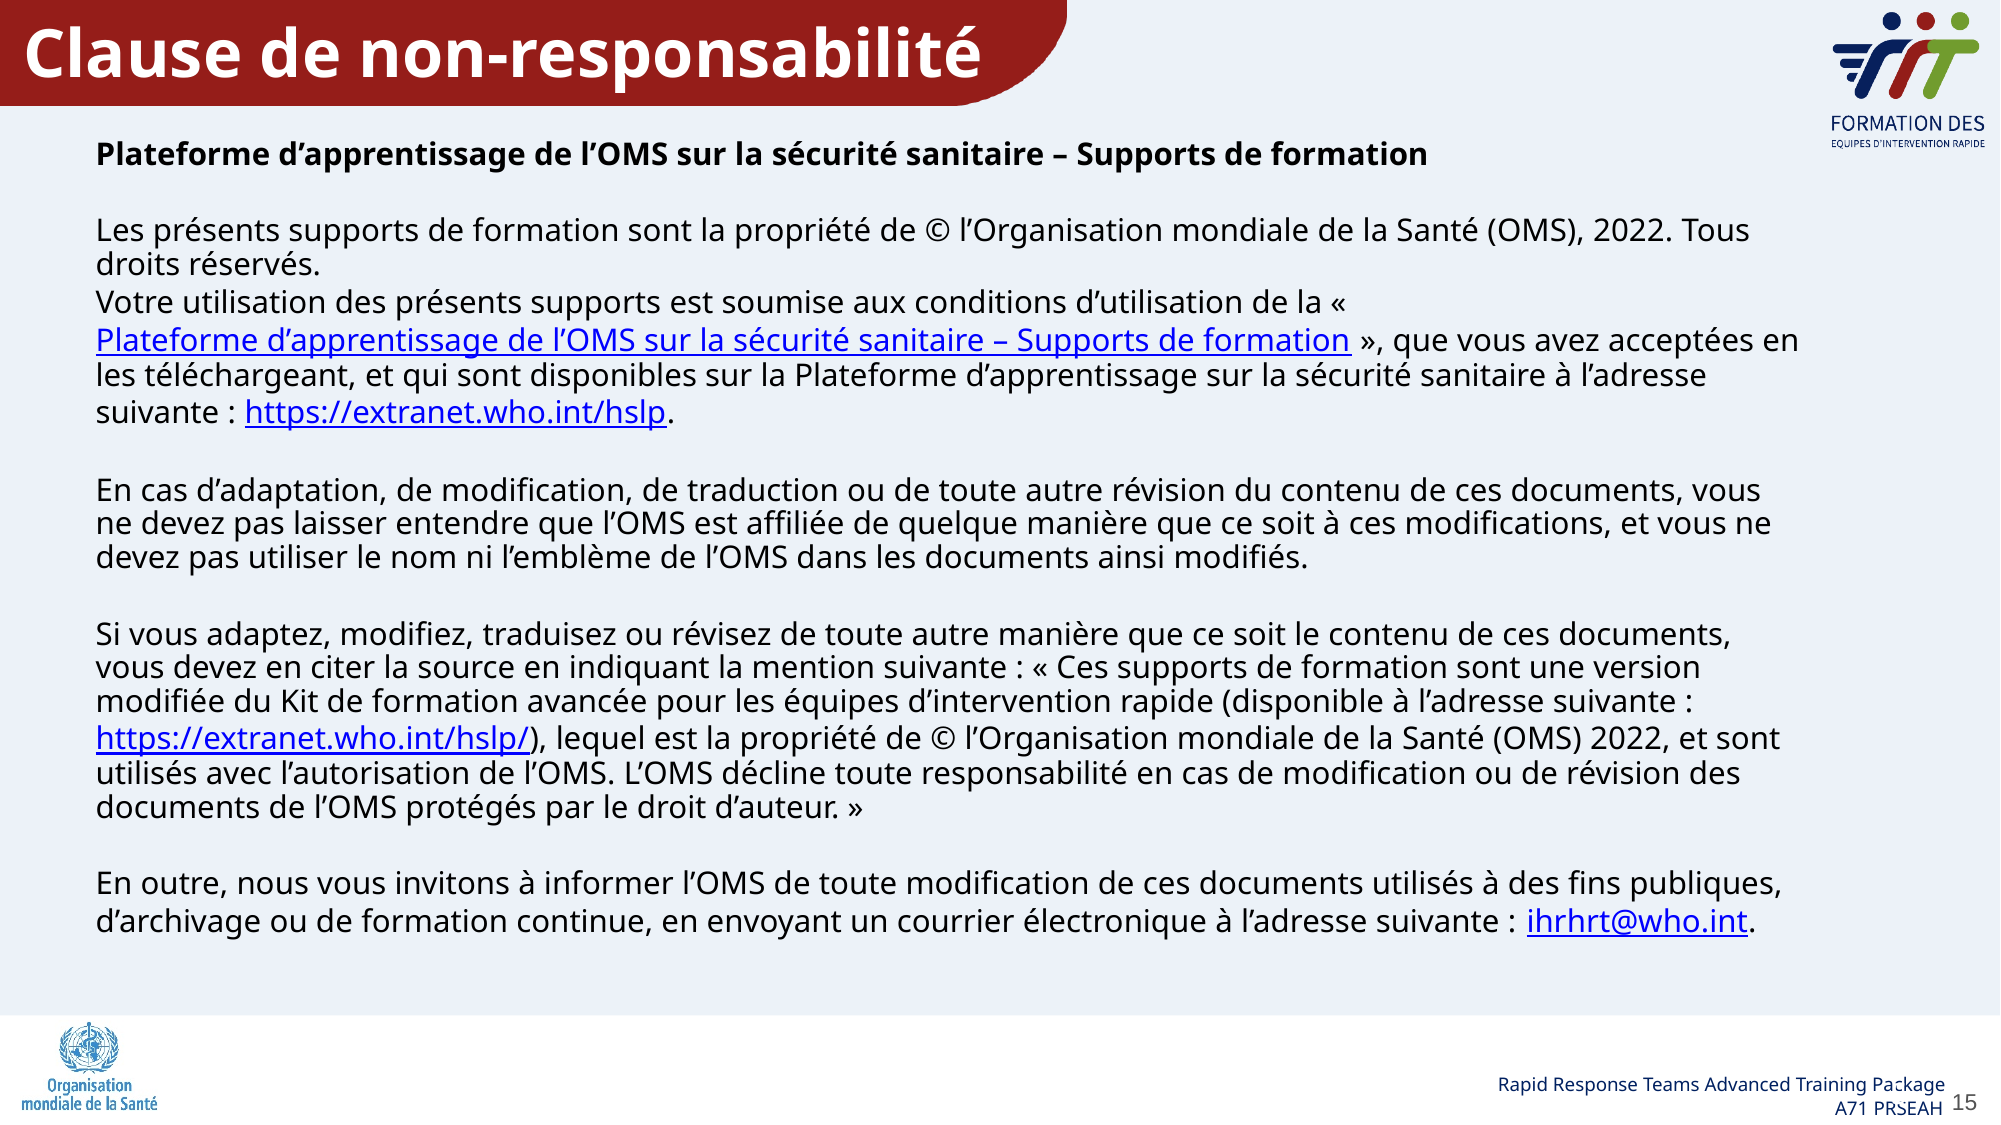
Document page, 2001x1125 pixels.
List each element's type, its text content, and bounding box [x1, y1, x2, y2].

picture [1831, 11, 1985, 149]
list Plateforme d’apprentissage de l’OMS sur la sécurité sanitaire – Supports de formation Les présents supports de formation sont la propriété de © l’Organisation mondiale de la Santé (OMS), 2022. Tous droits réservés. Votre utilisation des présents supports est soumise aux conditions d’utilisation de la « Plateforme d’apprentissage de l’OMS sur la sécurité sanitaire – Supports de formation », que vous avez acceptées en les téléchargeant, et qui sont disponibles sur la Plateforme d’apprentissage sur la sécurité sanitaire à l’adresse suivante : https://extranet.who.int/hslp. En cas d’adaptation, de modification, de traduction ou de toute autre révision du contenu de ces documents, vous ne devez pas laisser entendre que l’OMS est affiliée de quelque manière que ce soit à ces modifications, et vous ne devez pas utiliser le nom ni l’emblème de l’OMS dans les documents ainsi modifiés. Si vous adaptez, modifiez, traduisez ou révisez de toute autre manière que ce soit le contenu de ces documents, vous devez en citer la source en indiquant la mention suivante : « Ces supports de formation sont une version modifiée du Kit de formation avancée pour les équipes d’intervention rapide (disponible à l’adresse suivante : https://extranet.who.int/hslp/), lequel est la propriété de © l’Organisation mondiale de la Santé (OMS) 2022, et sont utilisés avec l’autorisation de l’OMS. L’OMS décline toute responsabilité en cas de modification ou de révision des documents de l’OMS protégés par le droit d’auteur. » En outre, nous vous invitons à informer l’OMS de toute modification de ces documents utilisés à des fins publiques, d’archivage ou de formation continue, en envoyant un courrier électronique à l’adresse suivante : ihrhrt@who.int. [95, 137, 1809, 993]
slide_number 15 [1882, 1037, 1930, 1092]
picture [0, 0, 1067, 106]
picture [20, 1020, 158, 1111]
